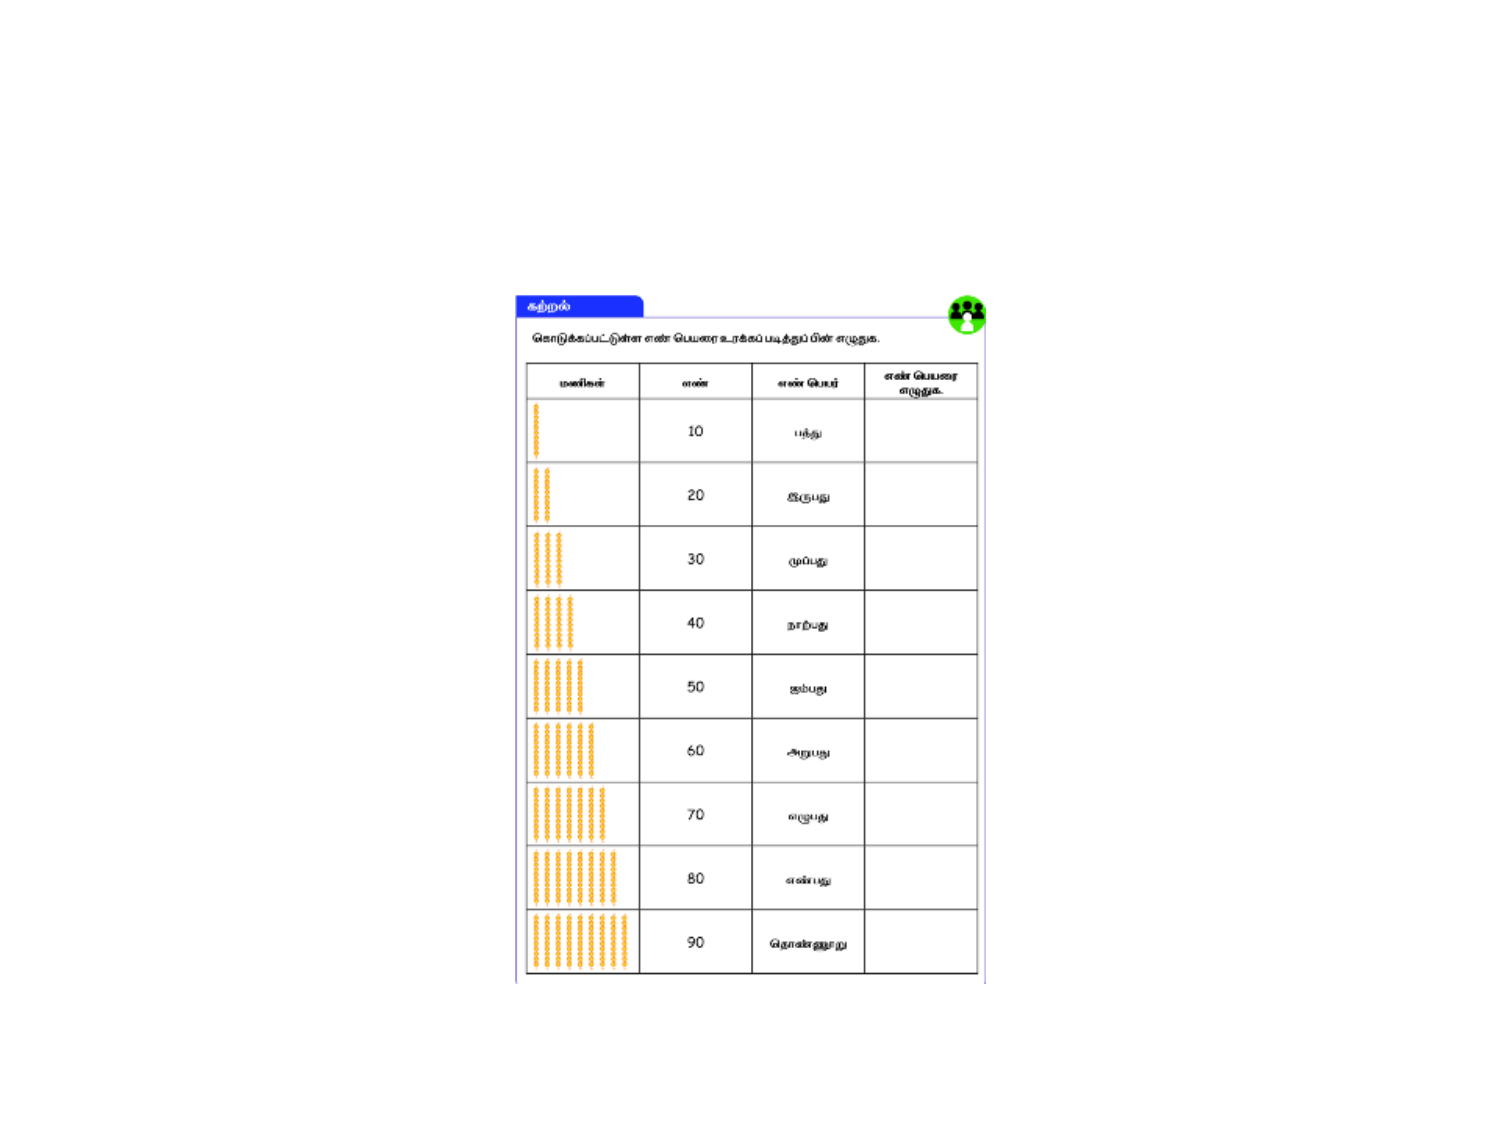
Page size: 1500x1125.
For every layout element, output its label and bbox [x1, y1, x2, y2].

list [513, 283, 987, 984]
